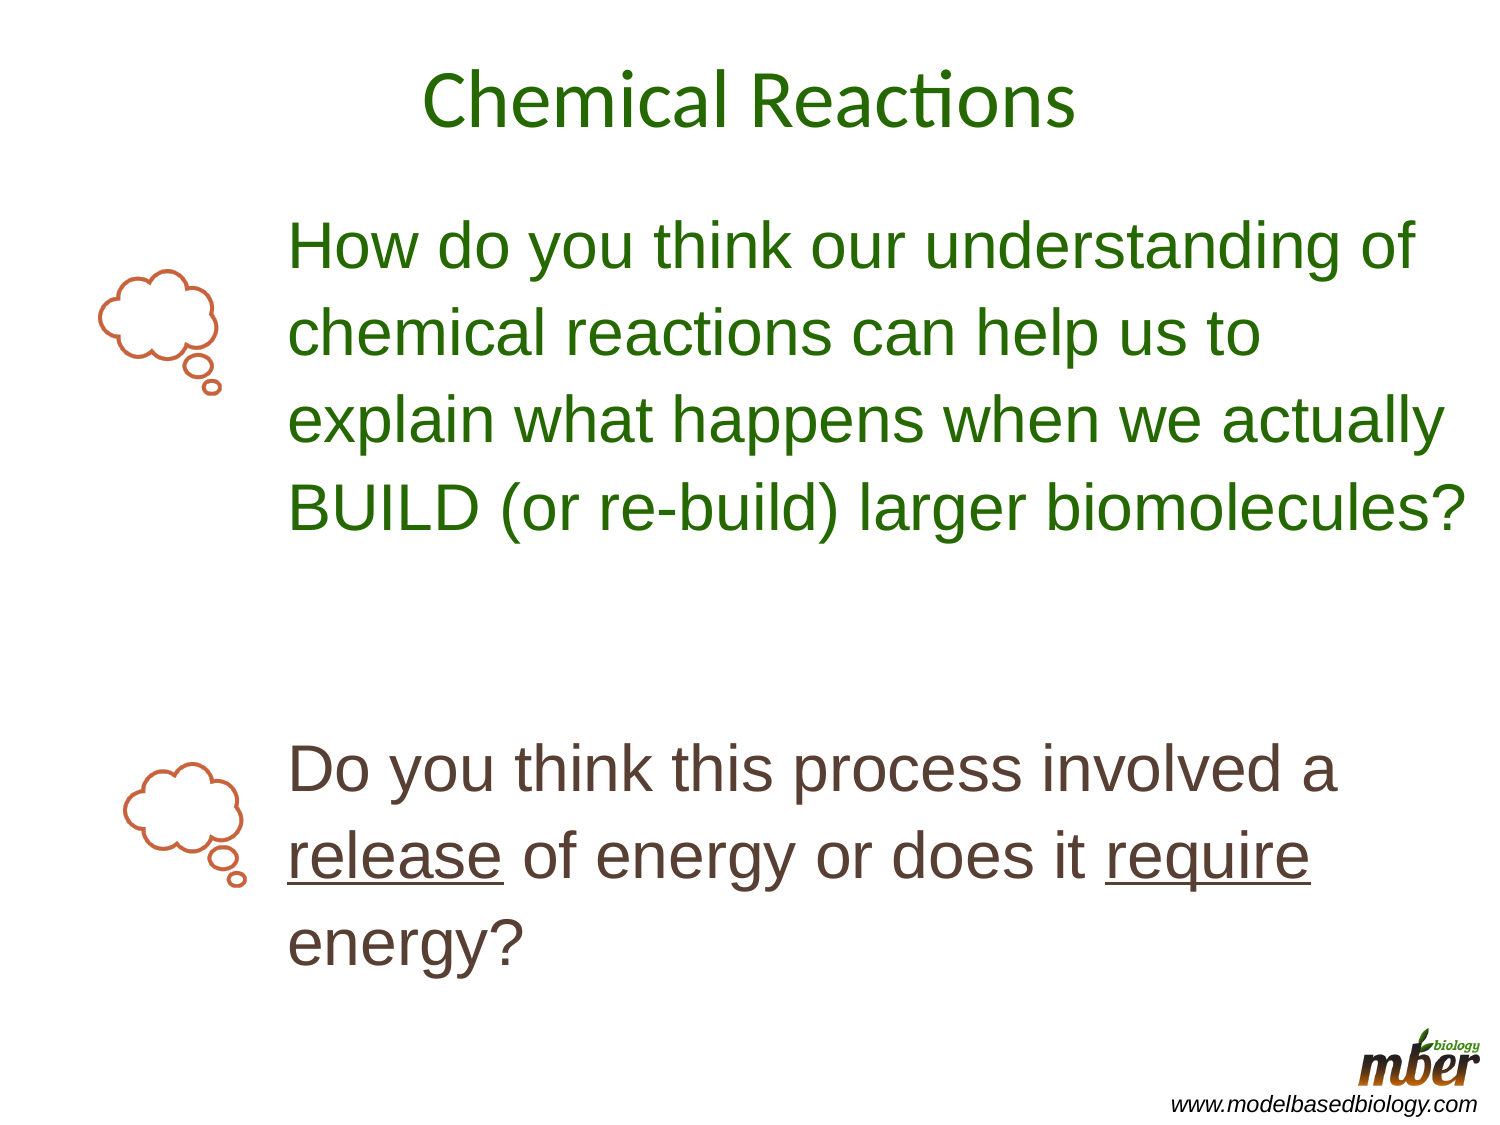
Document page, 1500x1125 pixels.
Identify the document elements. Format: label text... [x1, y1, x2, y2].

picture [123, 762, 248, 888]
title Chemical Reactions [0, 0, 1500, 188]
list How do you think our understanding of chemical reactions can help us to explain what happens when we actually BUILD (or re-build) larger biomolecules? Do you think this process involved a release of energy or does it require energy? [272, 187, 1486, 1019]
picture [97, 269, 222, 396]
picture [1358, 1028, 1480, 1086]
